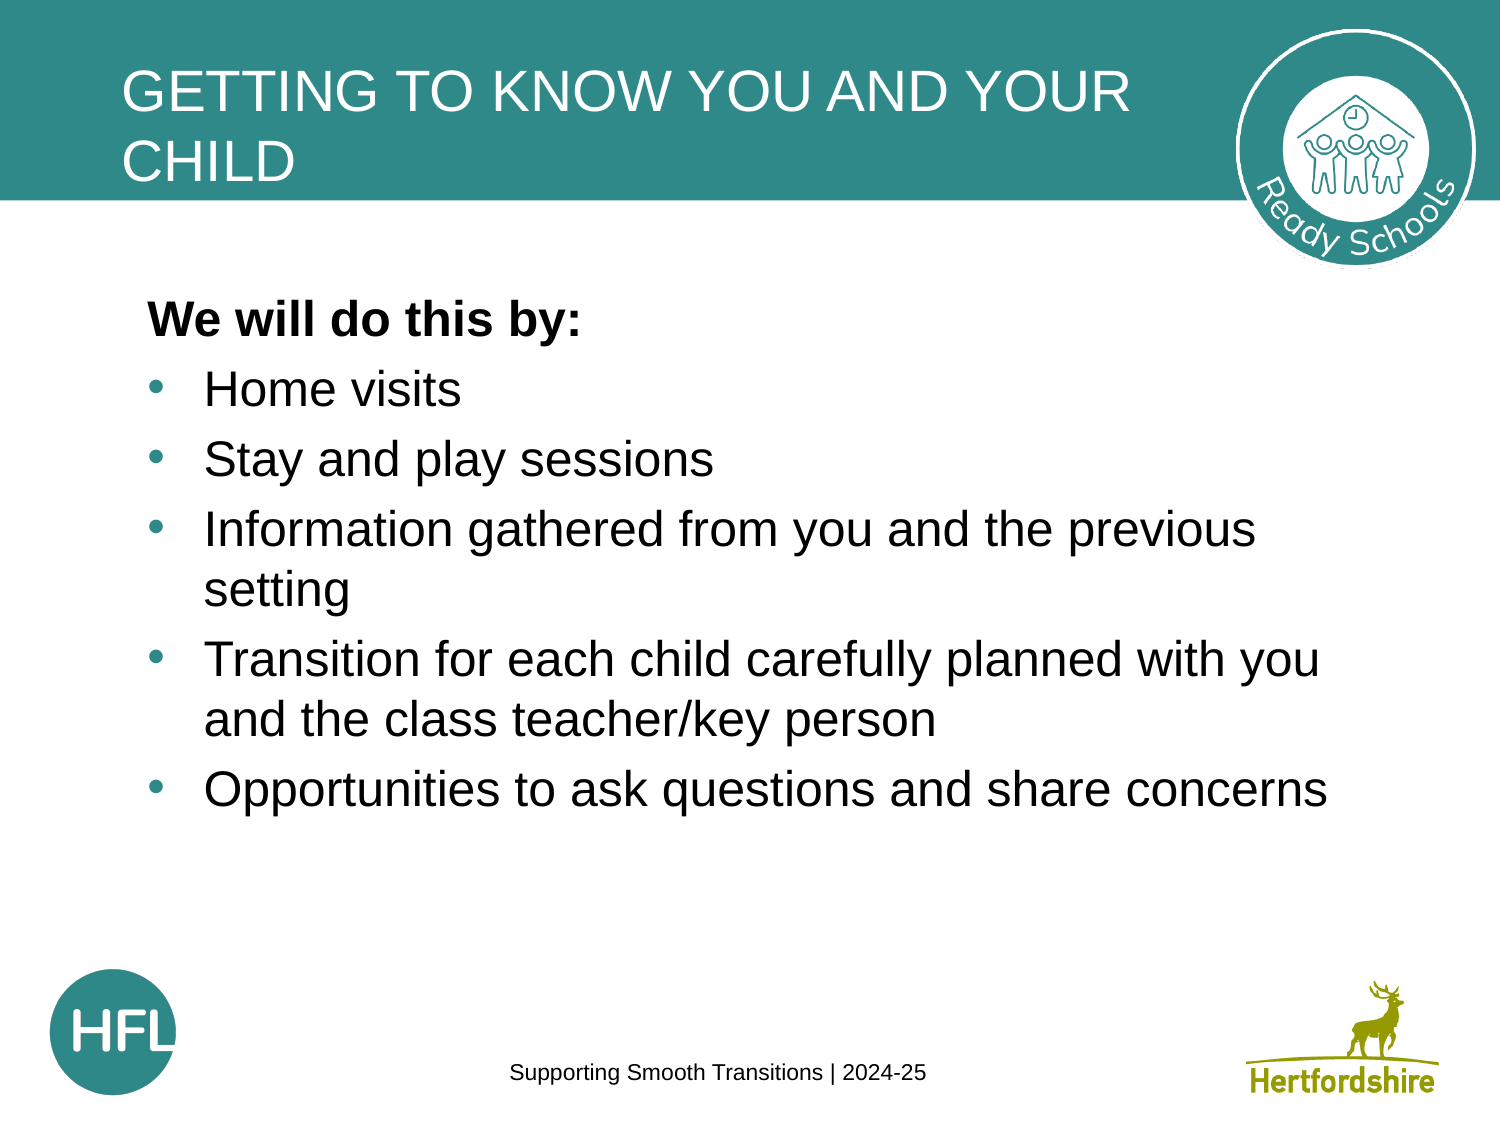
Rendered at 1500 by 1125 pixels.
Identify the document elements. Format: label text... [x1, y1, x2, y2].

picture [1197, 952, 1487, 1125]
title Getting to know you and your child [106, 12, 1234, 201]
list We will do this by: Home visits Stay and play sessions Information gathered from you and the previous setting Transition for each child carefully planned with you and the class teacher/key person Opportunities to ask questions and share concerns [132, 279, 1350, 985]
picture [40, 963, 184, 1103]
picture [1233, 26, 1478, 271]
